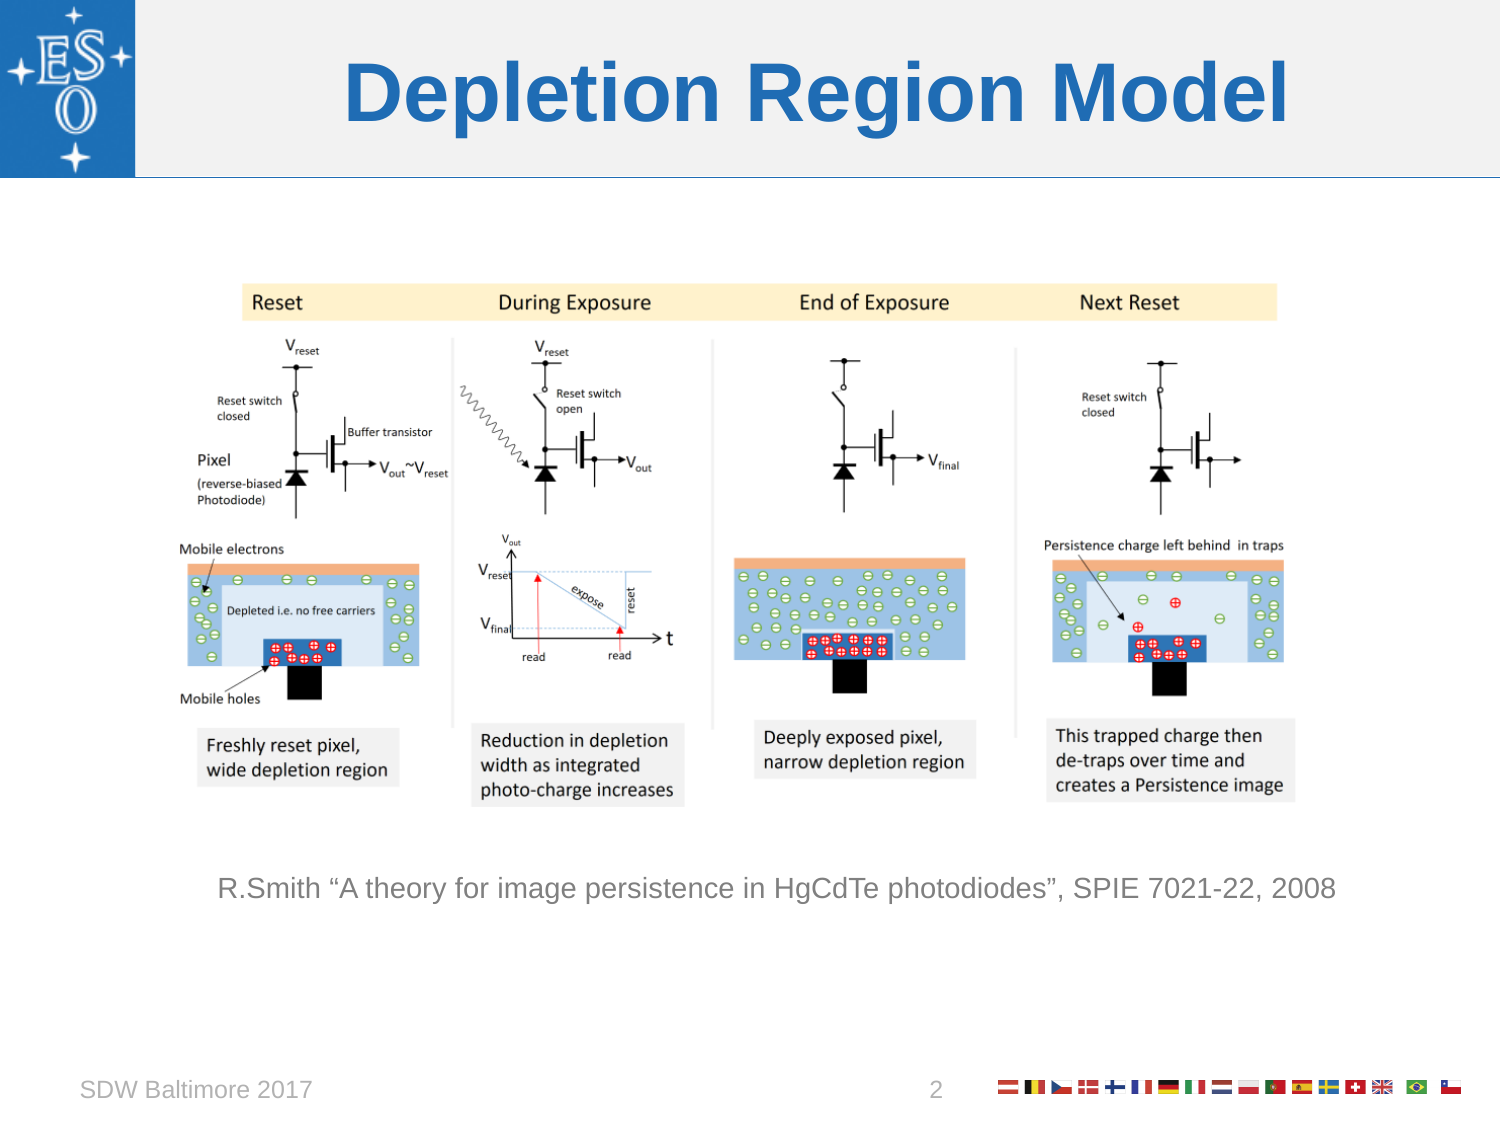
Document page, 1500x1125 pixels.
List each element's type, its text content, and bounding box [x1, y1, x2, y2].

picture [998, 1080, 1461, 1094]
footer SDW Baltimore 2017 [64, 1058, 854, 1119]
title Depletion Region Model [135, 0, 1500, 176]
picture [157, 274, 1302, 816]
slide_number 2 [854, 1058, 959, 1119]
text_box R.Smith “A theory for image persistence in HgCdTe photodiodes”, SPIE 7021-22, 2008 [202, 862, 1361, 912]
